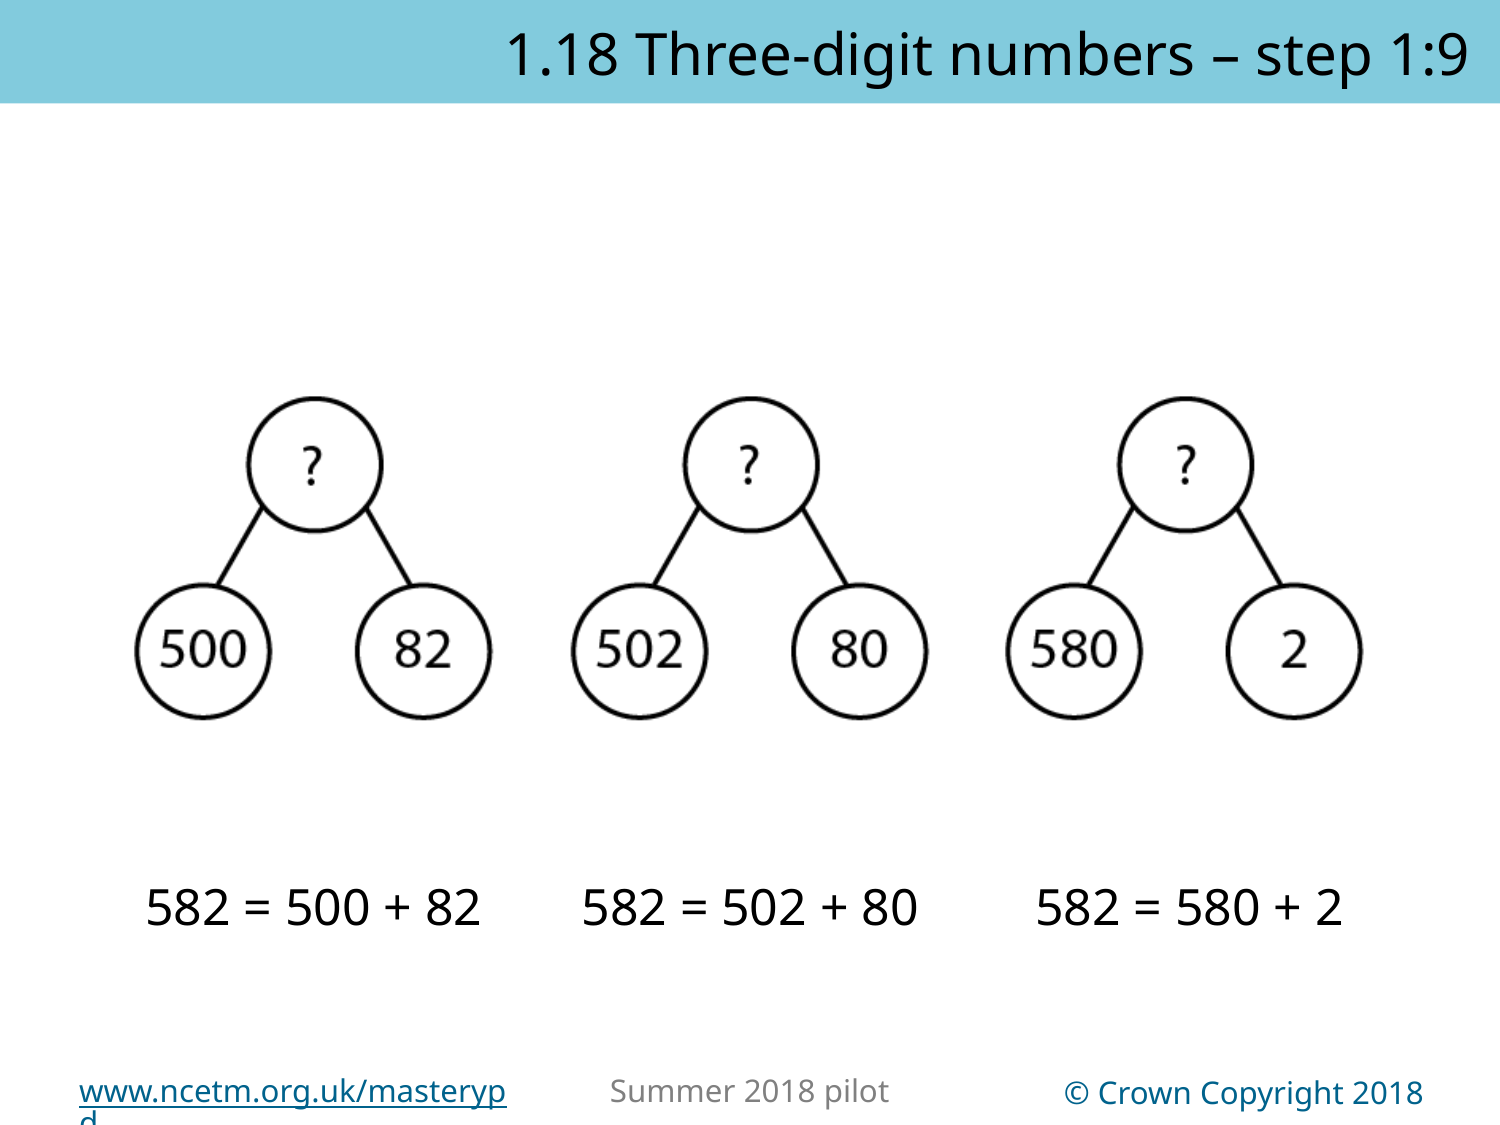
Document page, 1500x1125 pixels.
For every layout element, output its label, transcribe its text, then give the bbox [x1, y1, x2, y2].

text_box 582 = 580 + 2 [993, 868, 1386, 944]
text_box 582 = 502 + 80 [549, 868, 951, 944]
picture [551, 376, 955, 749]
list 1.18 Three-digit numbers – step 1:9 [0, 0, 1500, 104]
picture [98, 376, 530, 749]
text_box 582 = 500 + 82 [116, 868, 512, 944]
picture [976, 376, 1402, 749]
